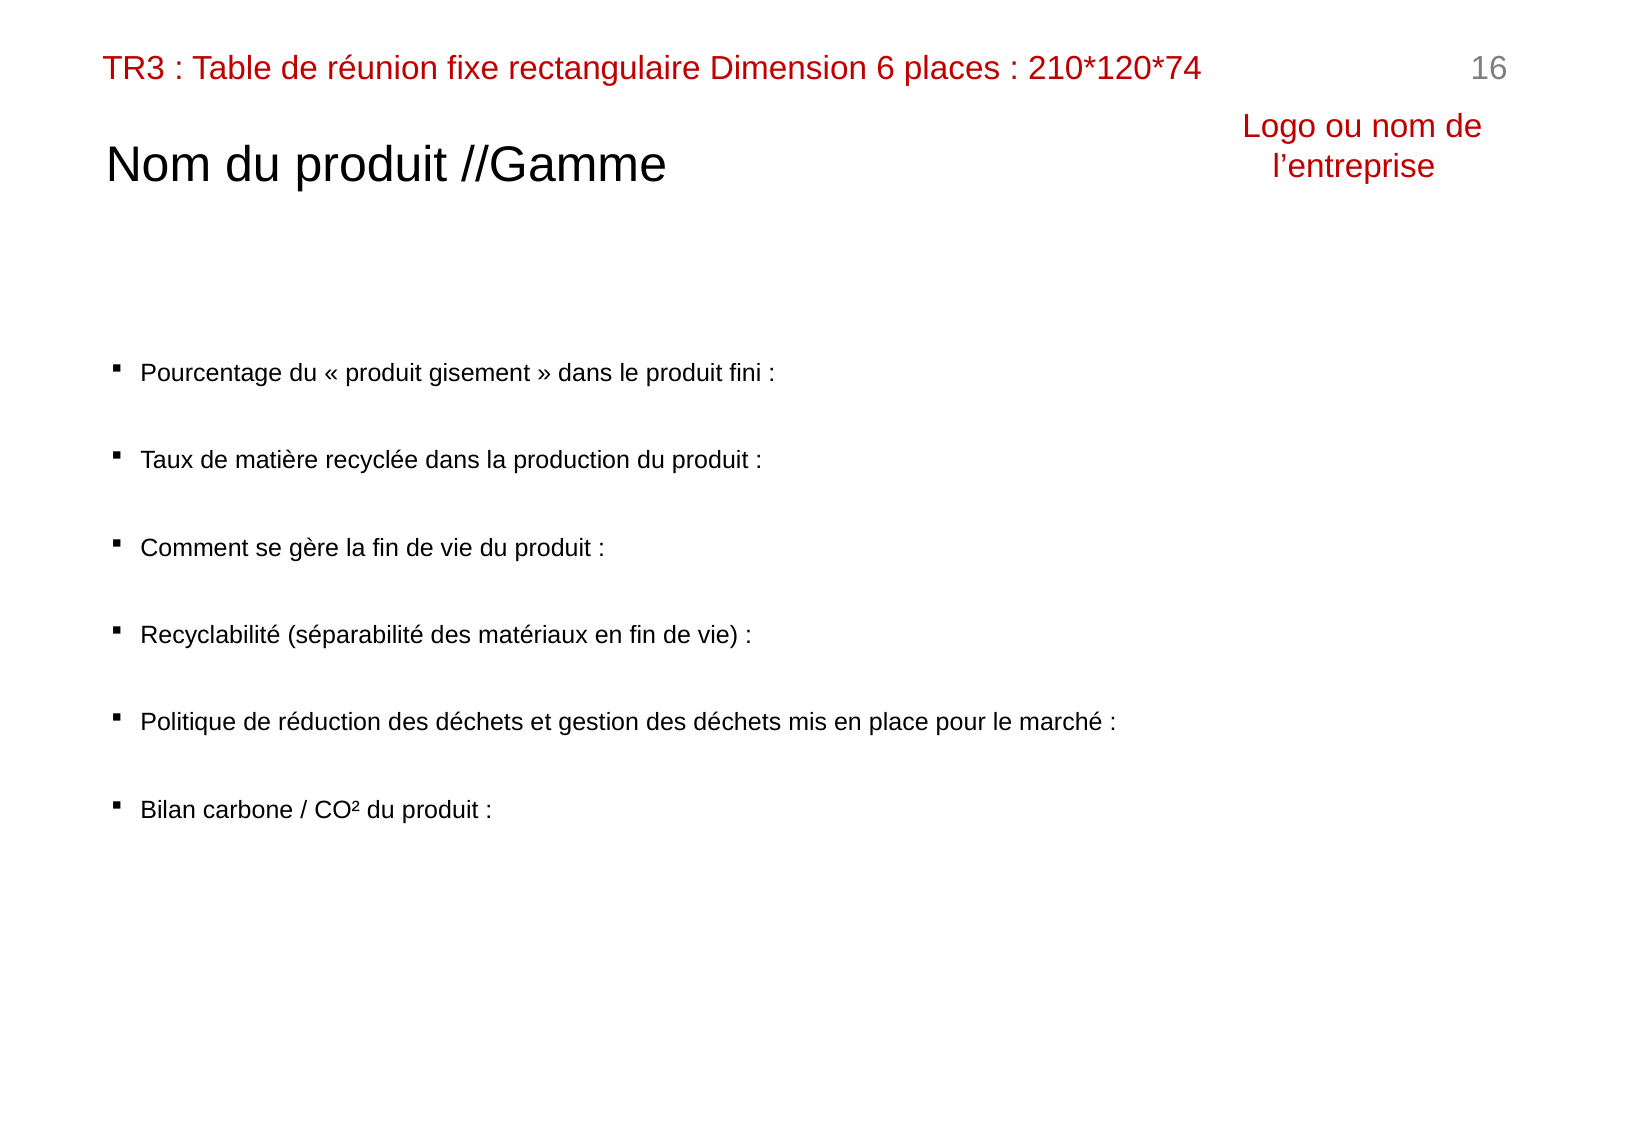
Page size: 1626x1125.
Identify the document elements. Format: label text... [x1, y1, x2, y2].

list Nom du produit //Gamme [91, 109, 1523, 215]
text_box Logo ou nom de l’entreprise [1141, 91, 1567, 197]
text_box Pourcentage du « produit gisement » dans le produit fini : Taux de matière recyclée dans la production du produit : Comment se gère la fin de vie du produit : Recyclabilité (séparabilité des matériaux en fin de vie) : Politique de réduction des déchets et gestion des déchets mis en place pour le marché : Bilan carbone / CO² du produit : [81, 304, 1333, 1067]
title TR3 : Table de réunion fixe rectangulaire Dimension 6 places : 210*120*74 [102, 19, 1426, 109]
slide_number 16 [1426, 19, 1523, 91]
